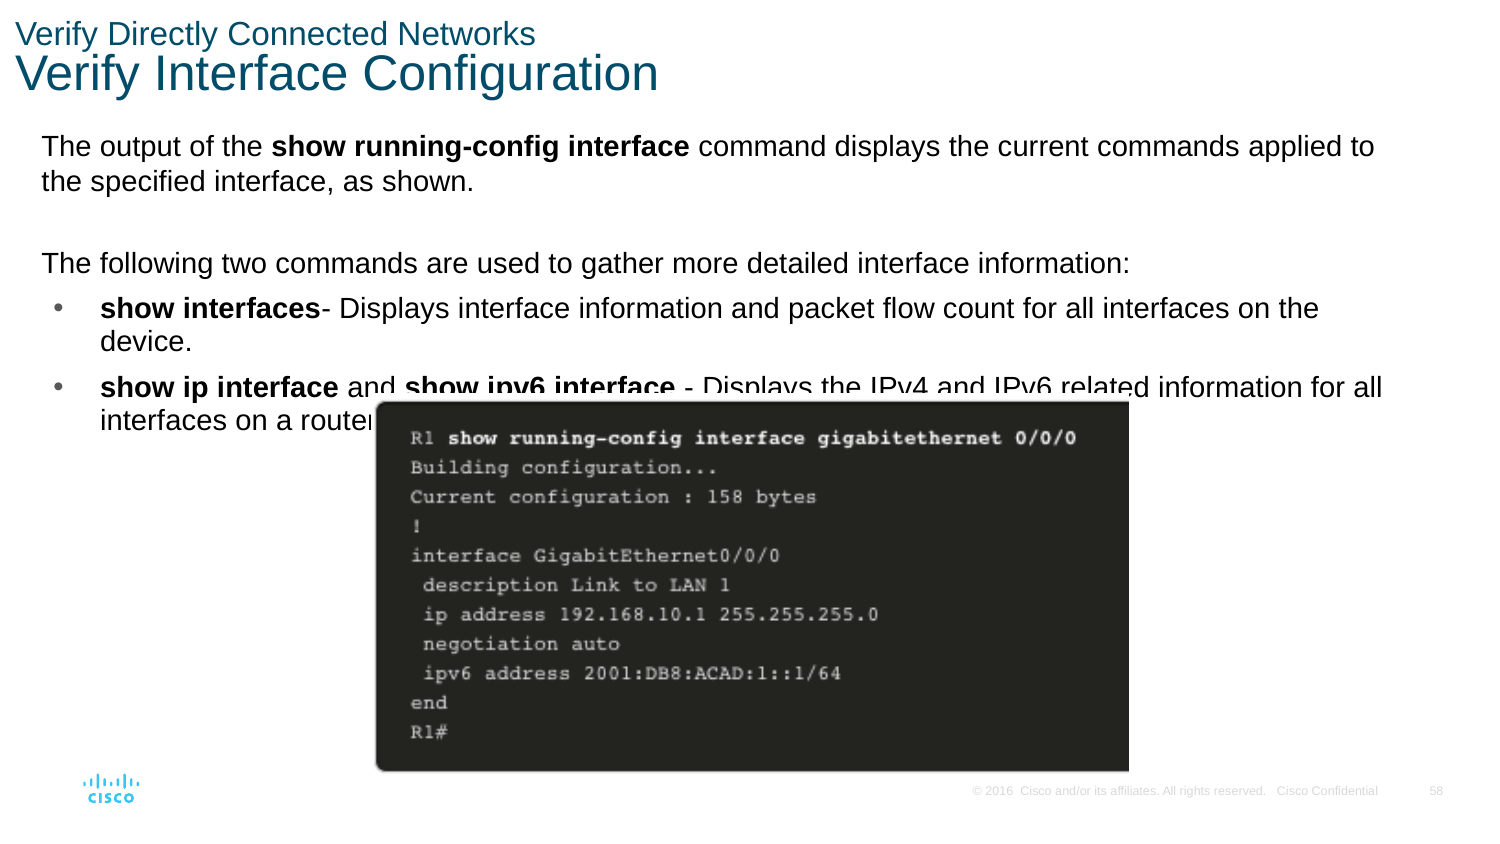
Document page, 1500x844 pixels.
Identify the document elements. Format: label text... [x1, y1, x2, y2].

picture [371, 392, 1129, 780]
list The output of the show running-config interface command displays the current commands applied to the specified interface, as shown. The following two commands are used to gather more detailed interface information: show interfaces- Displays interface information and packet flow count for all interfaces on the device. show ip interface and show ipv6 interface - Displays the IPv4 and IPv6 related information for all interfaces on a router.. [26, 120, 1437, 394]
title Verify Directly Connected Networks Verify Interface Configuration [0, 0, 1369, 121]
